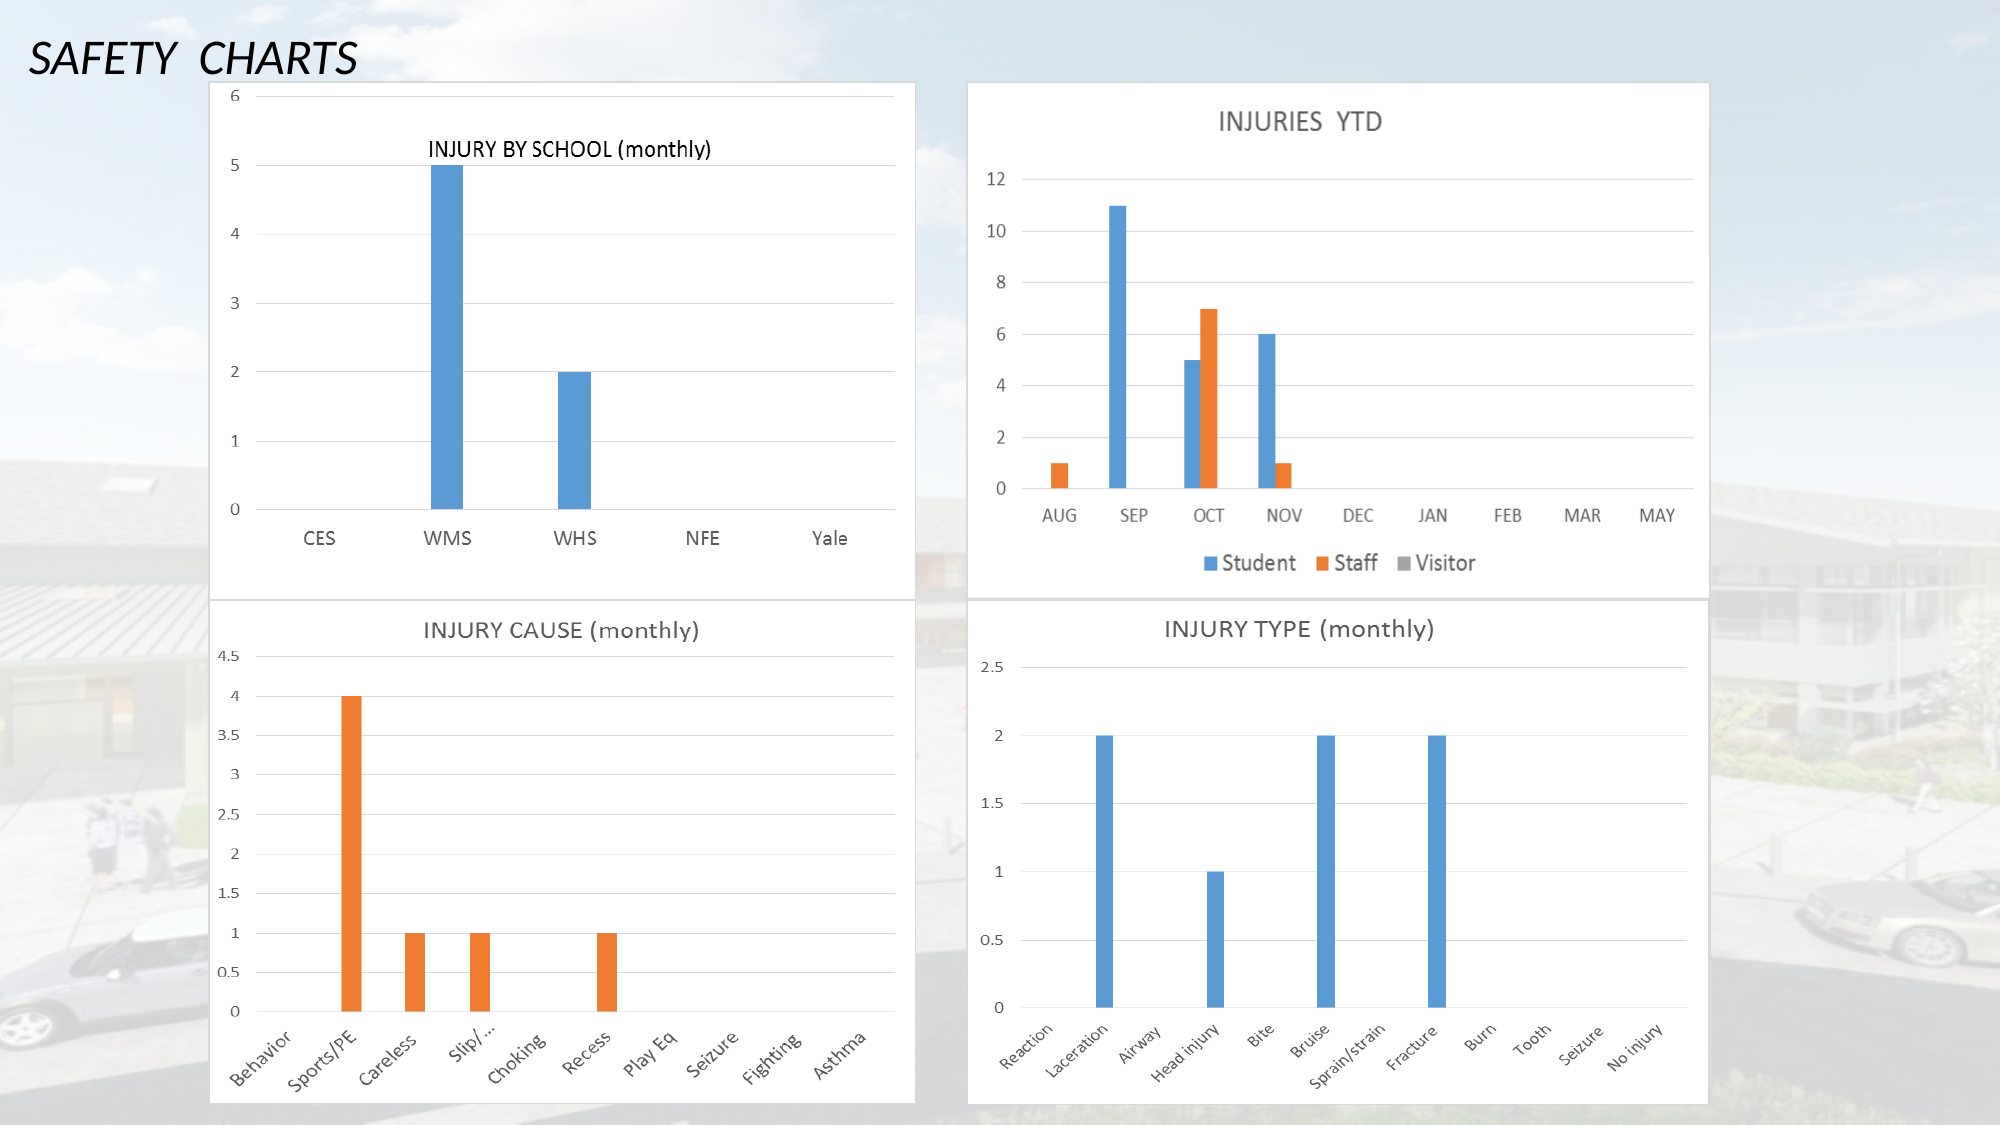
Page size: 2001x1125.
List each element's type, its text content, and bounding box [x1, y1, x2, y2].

picture [208, 81, 916, 1104]
picture [966, 81, 1711, 1105]
text_box SAFETY CHARTS [14, 17, 373, 92]
